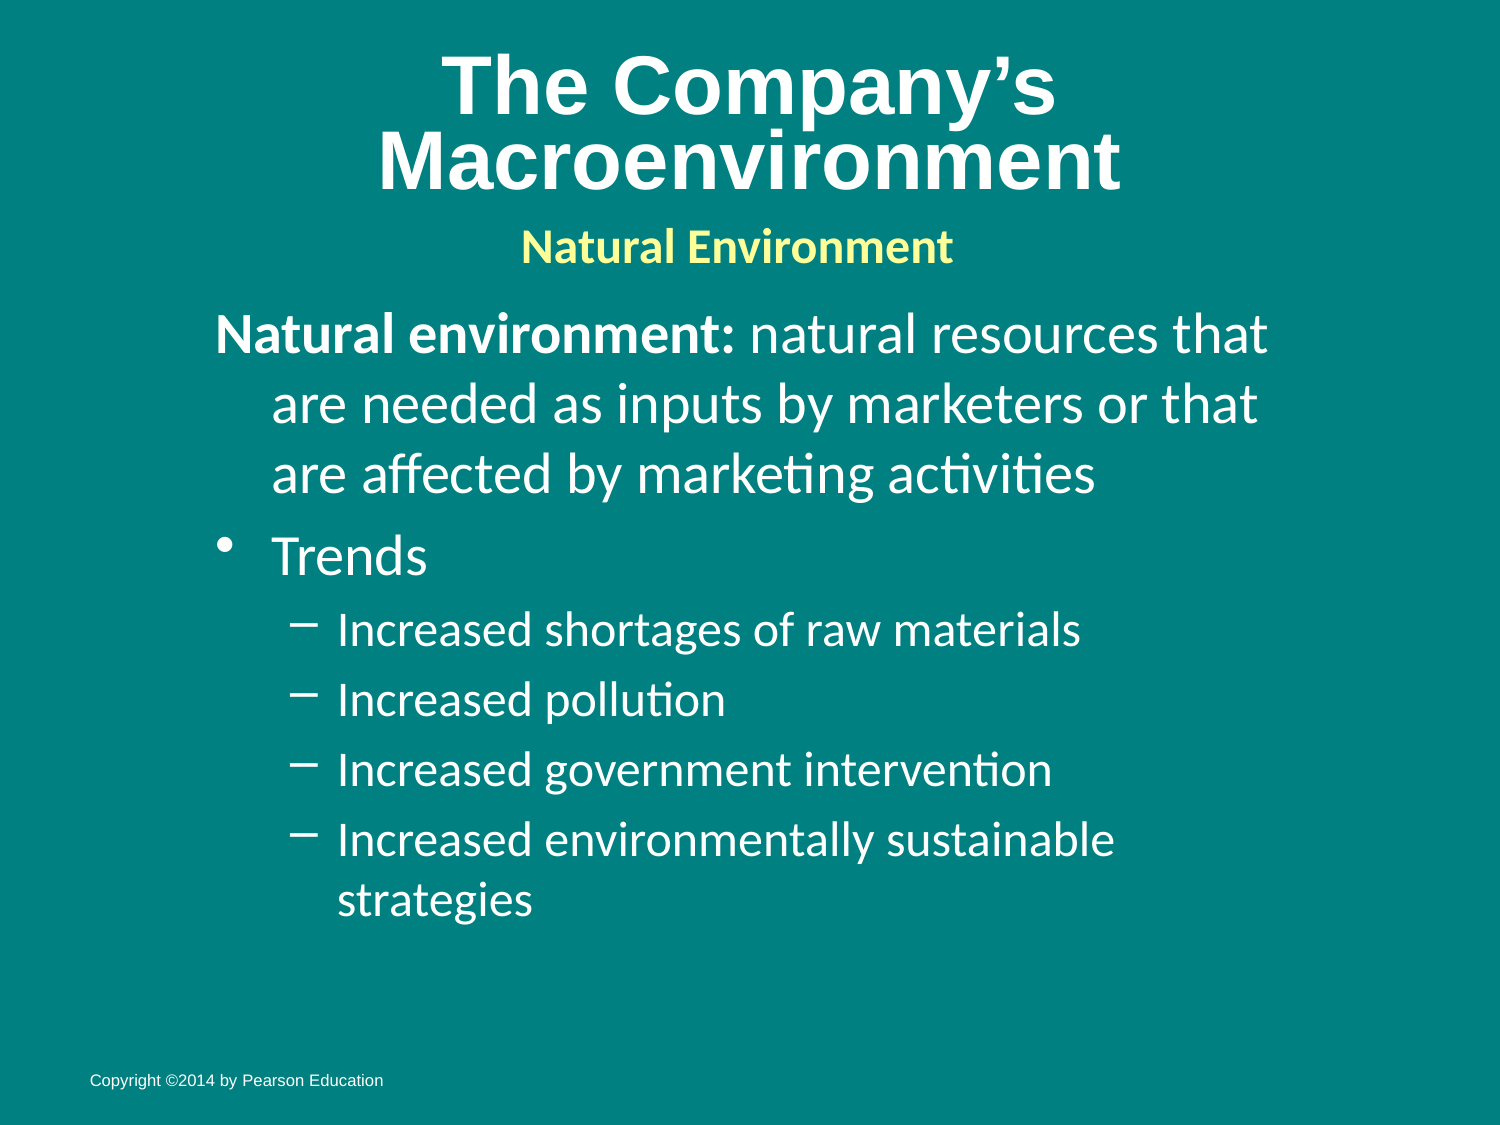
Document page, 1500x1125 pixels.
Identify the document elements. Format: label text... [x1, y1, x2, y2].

text_box Copyright ©2014 by Pearson Education [74, 1062, 825, 1098]
list Natural environment: natural resources that are needed as inputs by marketers or that are affected by marketing activities Trends Increased shortages of raw materials Increased pollution Increased government intervention Increased environmentally sustainable strategies [199, 287, 1301, 1076]
title The Company’s Macroenvironment [112, 37, 1388, 226]
list Natural Environment [149, 212, 1326, 276]
